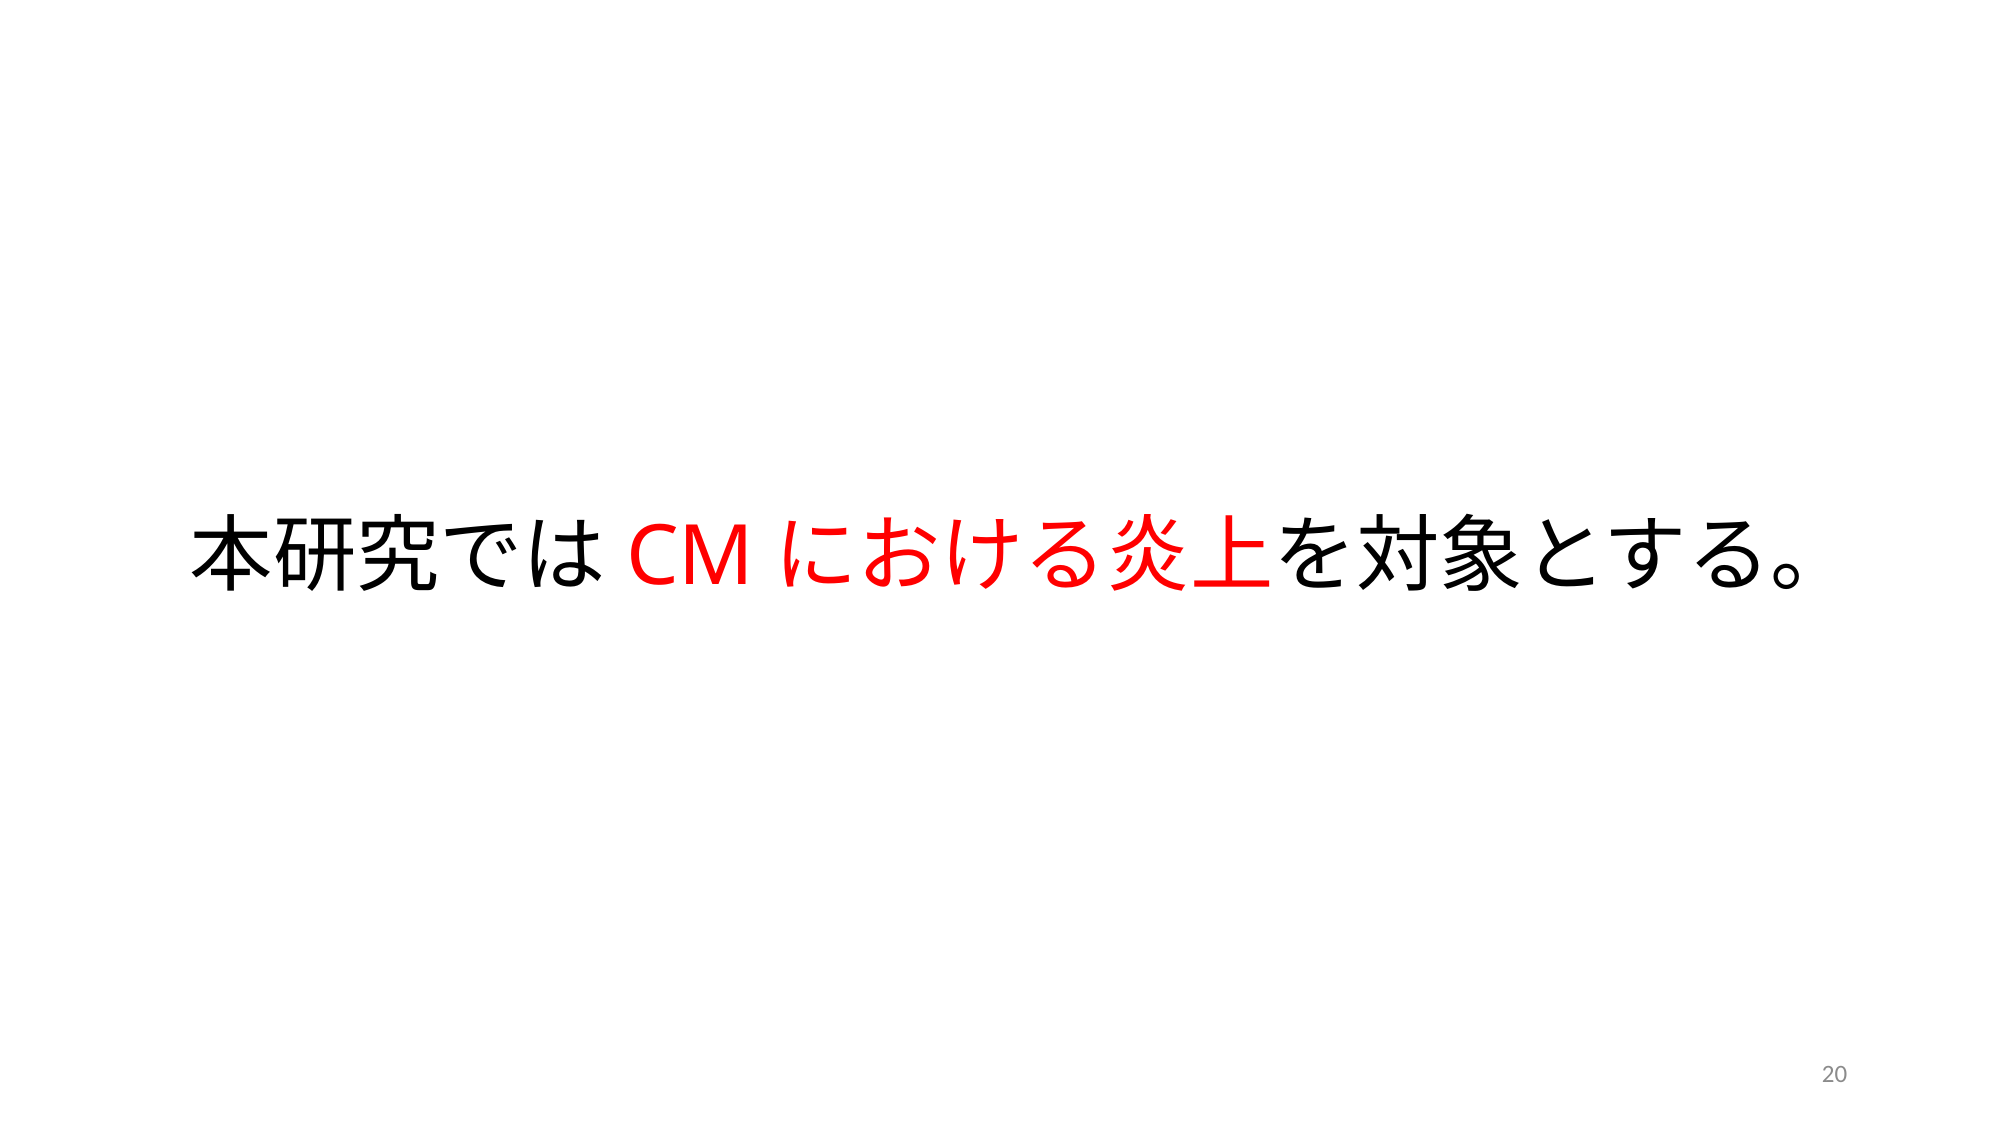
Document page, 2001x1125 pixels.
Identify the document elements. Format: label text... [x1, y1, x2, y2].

text_box 本研究ではCMにおける炎上を対象とする。 [175, 493, 1869, 609]
slide_number 20 [1412, 1042, 1863, 1103]
